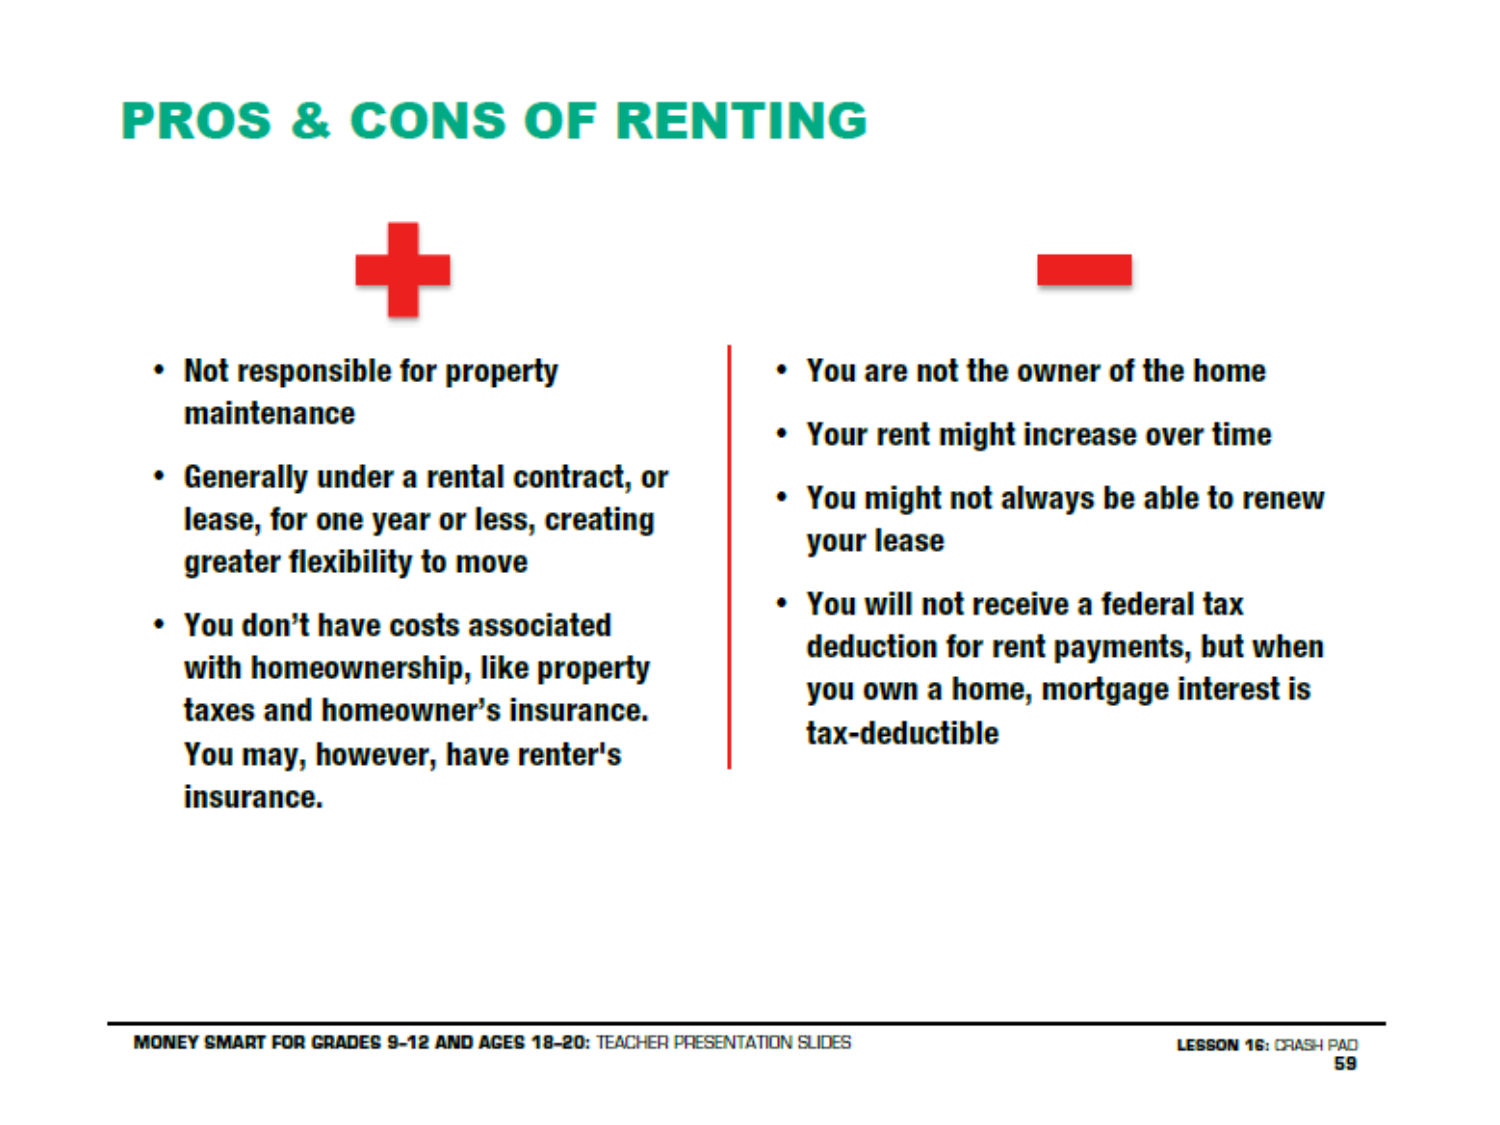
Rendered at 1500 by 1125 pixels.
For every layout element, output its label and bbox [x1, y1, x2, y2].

picture [49, 35, 1426, 1109]
